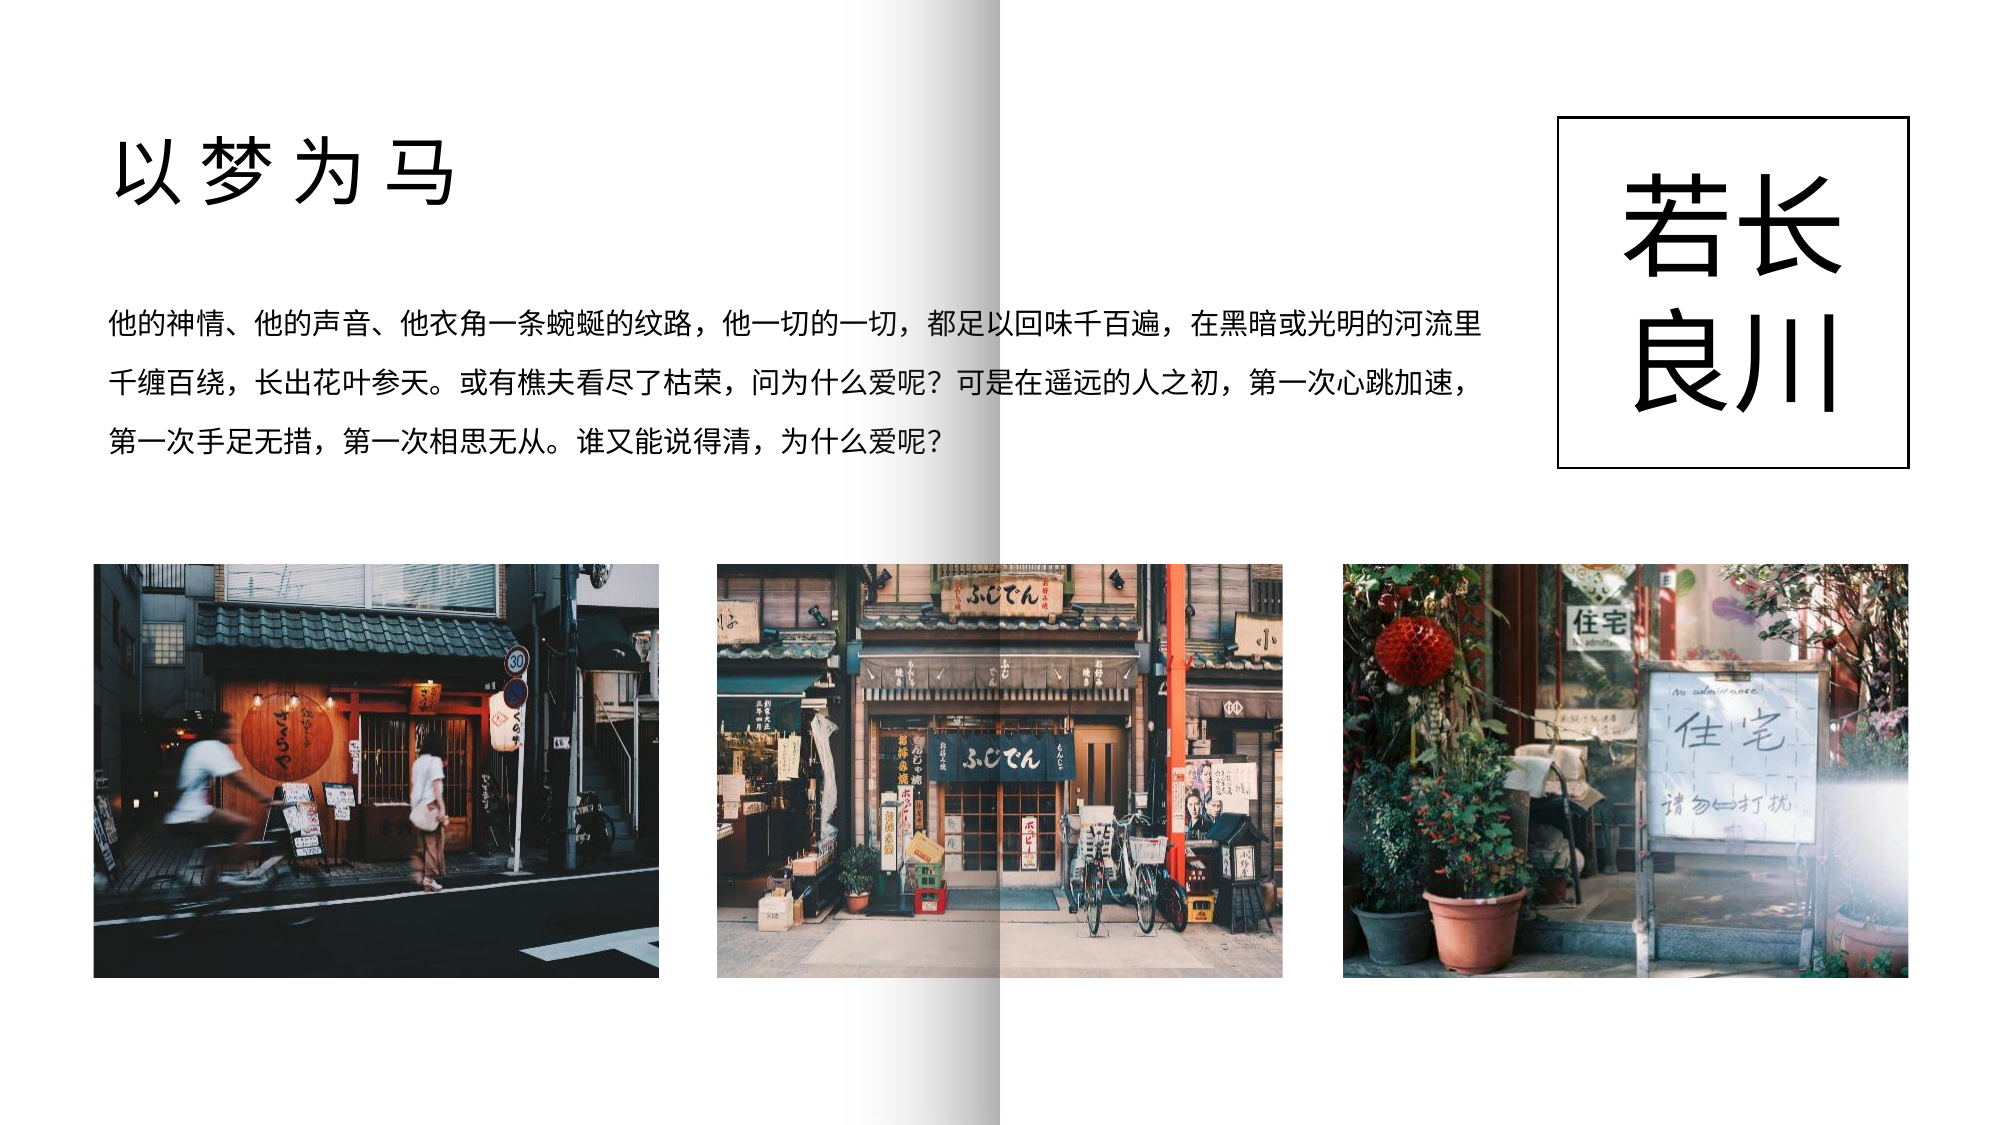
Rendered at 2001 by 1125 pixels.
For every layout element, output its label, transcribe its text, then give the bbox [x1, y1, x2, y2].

text_box [1004, 564, 1284, 978]
text_box [1557, 116, 1910, 469]
text_box [1342, 564, 1909, 978]
text_box 若长良川 [1595, 148, 1871, 434]
text_box 他的神情、他的声音、他衣角一条蜿蜒的纹路，他一切的一切，都足以回味千百遍，在黑暗或光明的河流里千缠百绕，长出花叶参天。或有樵夫看尽了枯荣，问为什么爱呢？可是在遥远的人之初，第一次心跳加速，第一次手足无措，第一次相思无从。谁又能说得清，为什么爱呢？ [1004, 273, 1498, 467]
text_box [0, 0, 1001, 1125]
